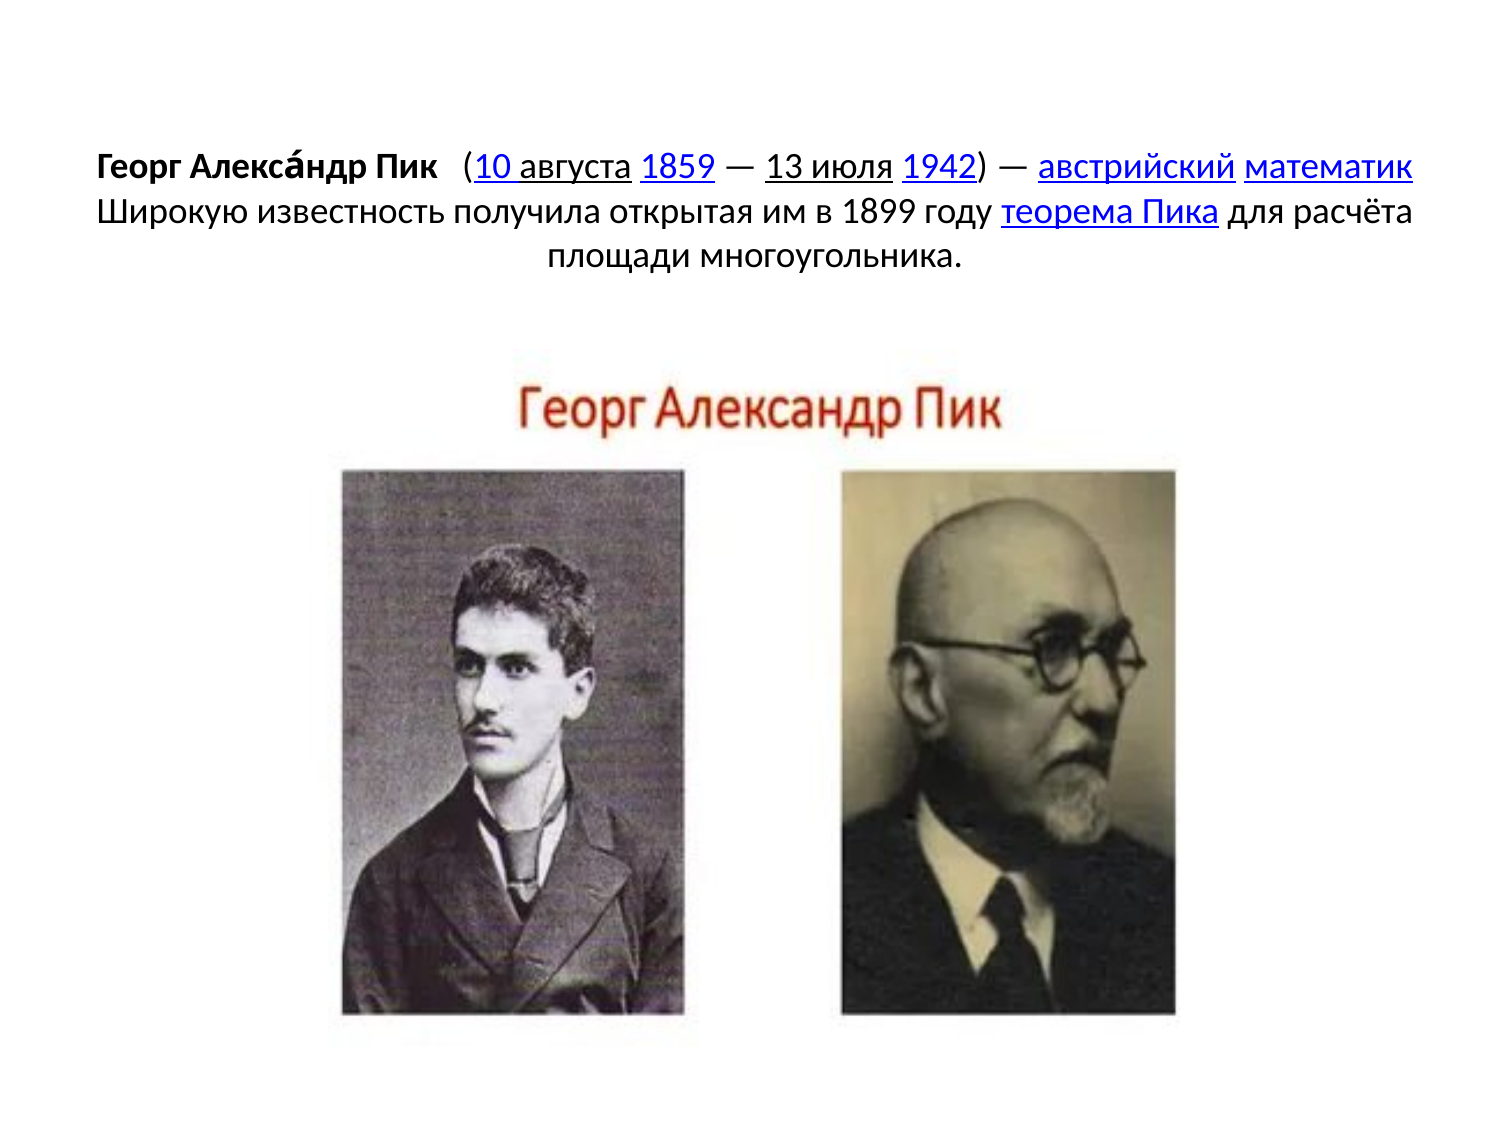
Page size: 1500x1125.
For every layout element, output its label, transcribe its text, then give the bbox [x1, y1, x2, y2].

title Георг Алекса́ндр Пик (10 августа 1859 — 13 июля 1942) — австрийский математик Широкую известность получила открытая им в 1899 году теорема Пика для расчёта площади многоугольника. [75, 45, 1436, 350]
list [218, 349, 1329, 1048]
